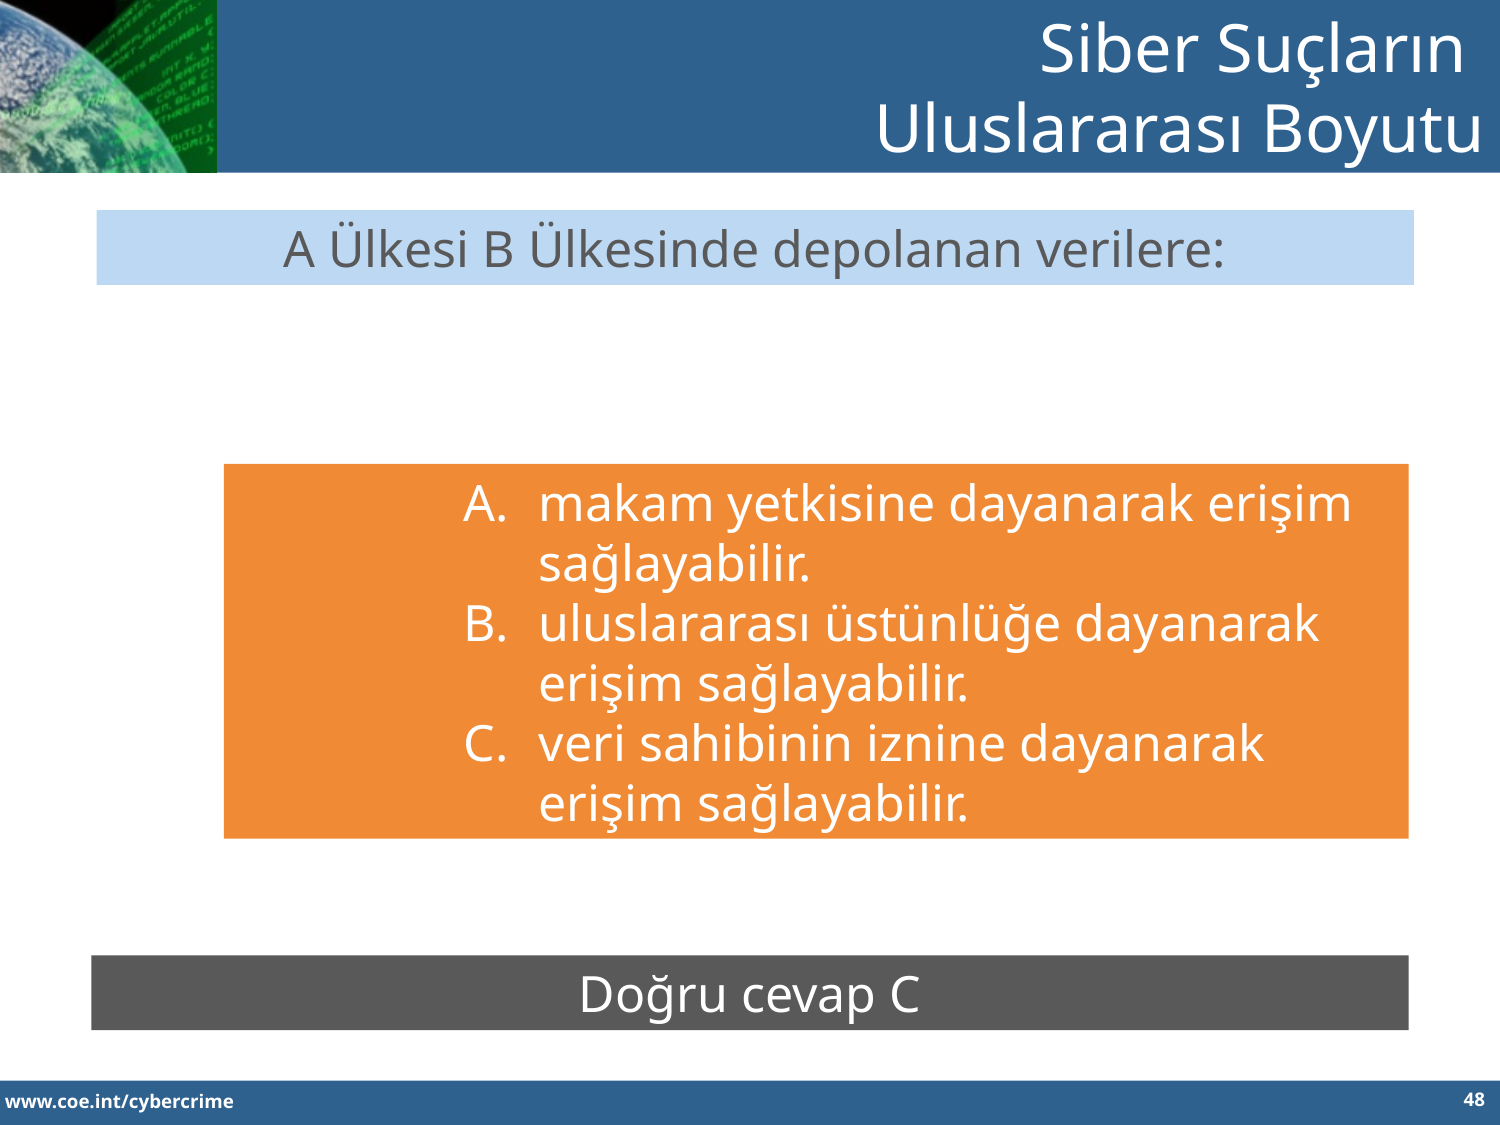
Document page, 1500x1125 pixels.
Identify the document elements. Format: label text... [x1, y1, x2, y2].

picture [0, 1, 217, 173]
text_box Siber Suçların Uluslararası Boyutu [329, 9, 1500, 162]
text_box A Ülkesi B Ülkesinde depolanan verilere: [96, 210, 1414, 285]
text_box makam yetkisine dayanarak erişim sağlayabilir. uluslararası üstünlüğe dayanarak erişim sağlayabilir. veri sahibinin iznine dayanarak erişim sağlayabilir. [223, 463, 1409, 839]
slide_number 48 [1149, 1079, 1500, 1125]
text_box Doğru cevap C [91, 955, 1409, 1031]
